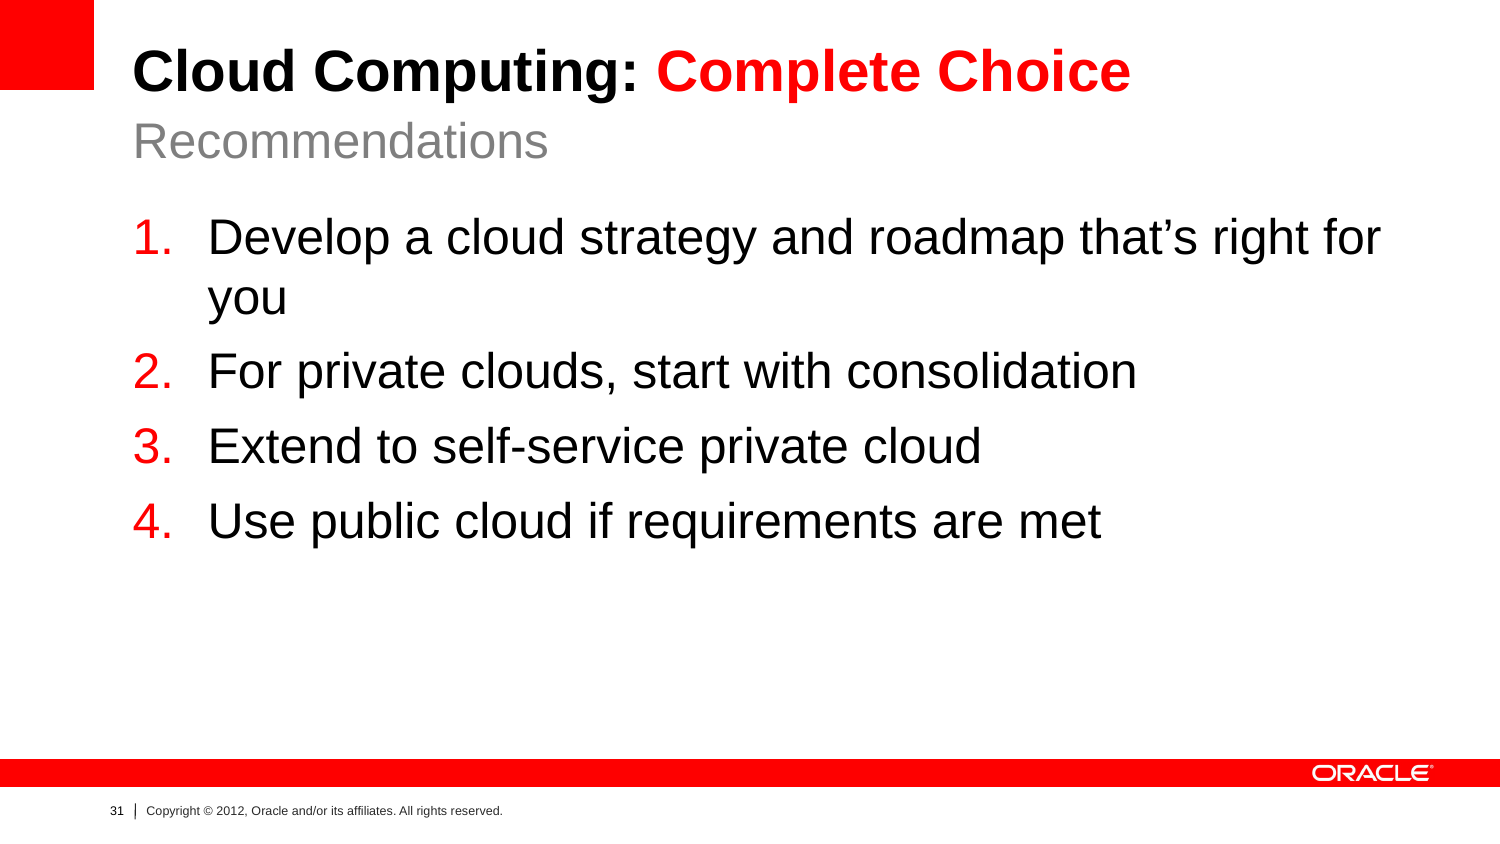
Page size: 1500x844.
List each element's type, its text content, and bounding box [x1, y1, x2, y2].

list Develop a cloud strategy and roadmap that’s right for you For private clouds, start with consolidation Extend to self-service private cloud Use public cloud if requirements are met [132, 204, 1431, 746]
picture [0, 759, 1500, 787]
list Recommendations [132, 108, 1468, 161]
title Cloud Computing: Complete Choice [132, 33, 1467, 104]
